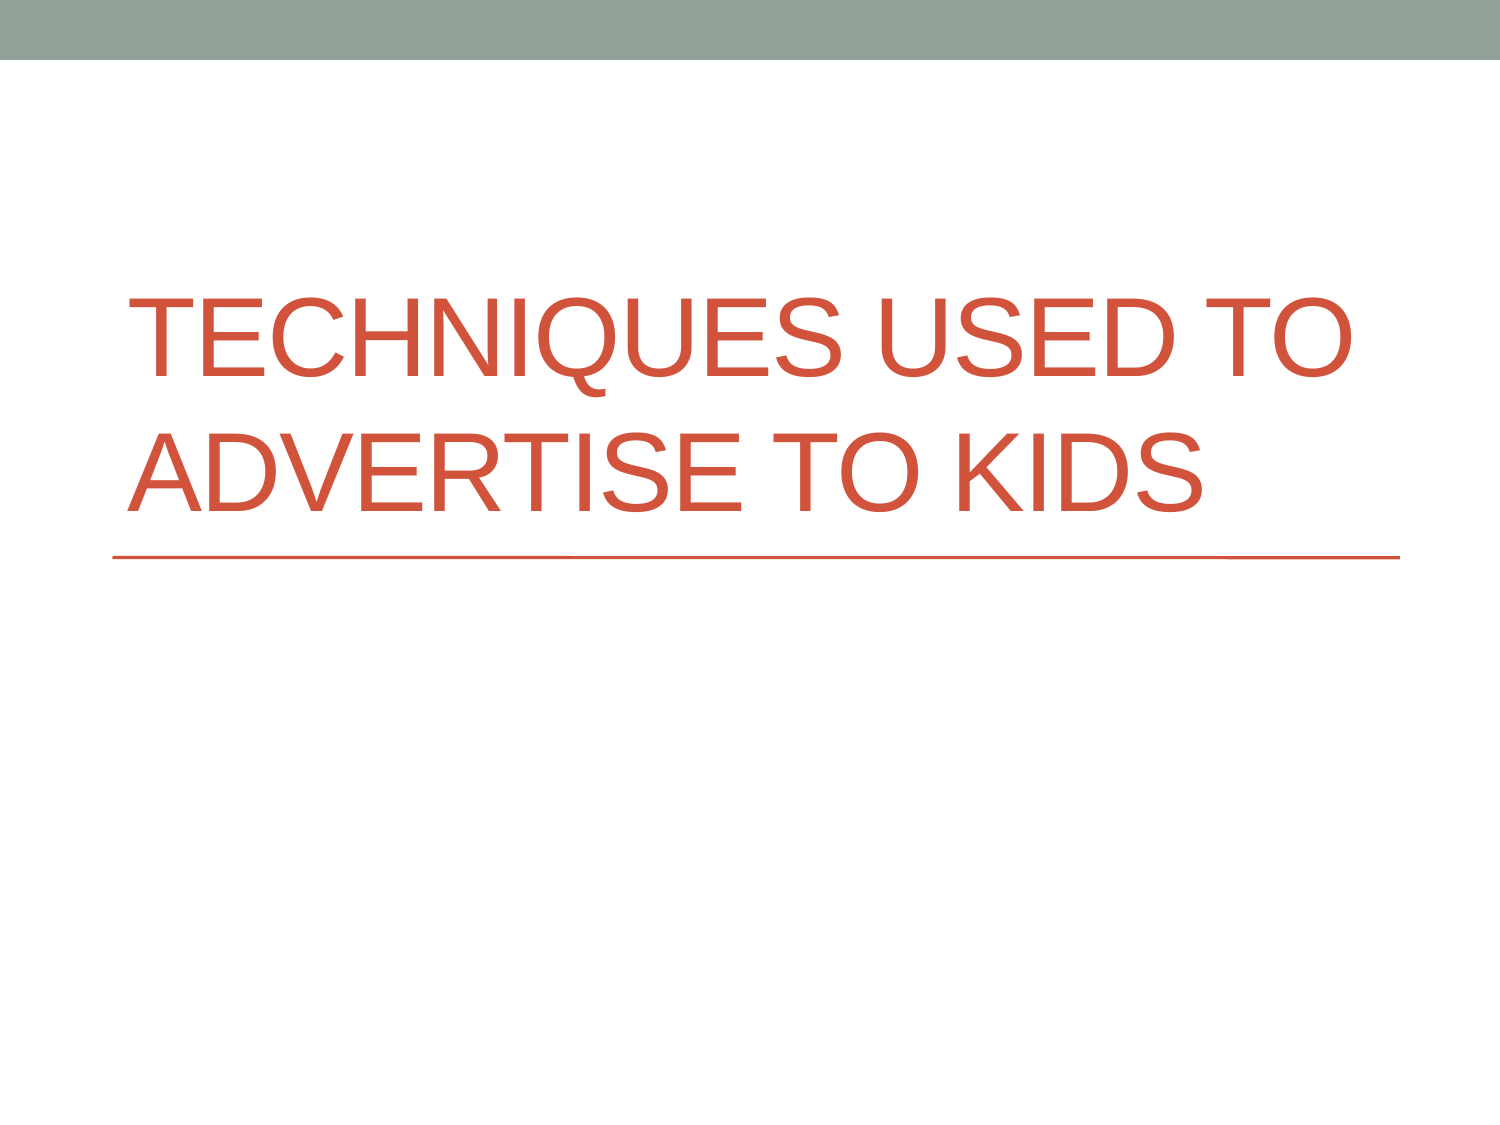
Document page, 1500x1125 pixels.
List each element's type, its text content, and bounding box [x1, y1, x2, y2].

title Techniques Used to Advertise to Kids [112, 224, 1400, 542]
